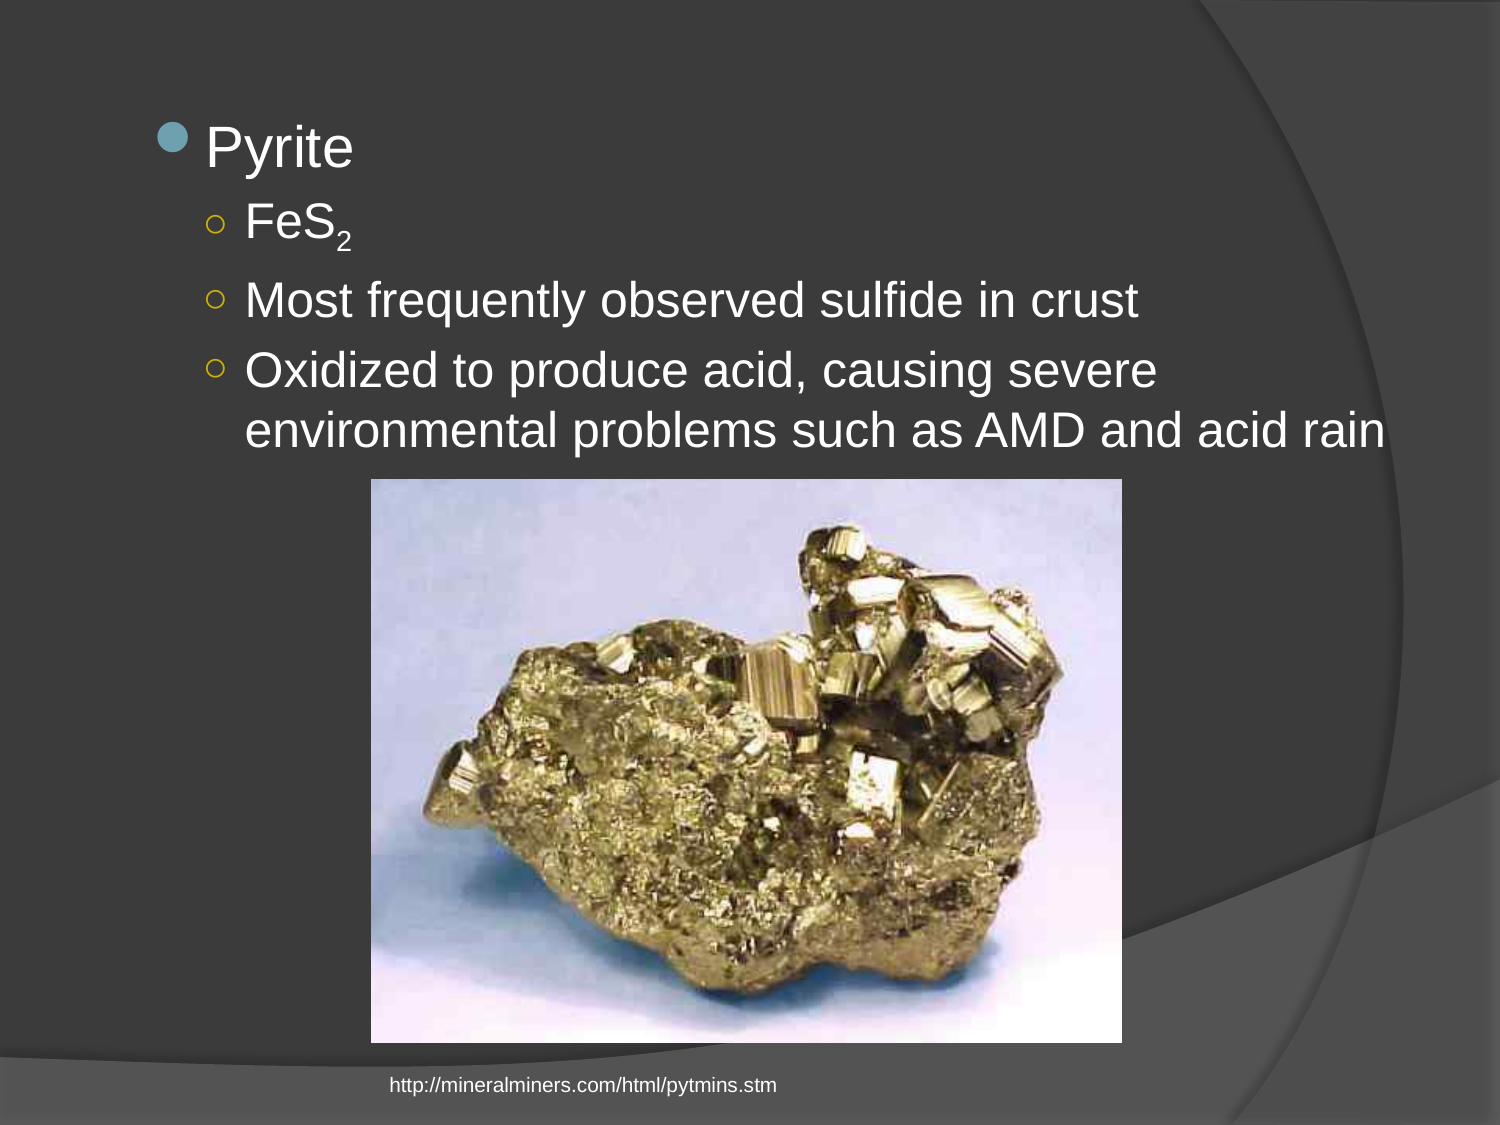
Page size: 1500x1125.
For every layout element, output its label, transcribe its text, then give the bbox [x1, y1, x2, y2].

picture [371, 479, 1123, 1043]
list Pyrite FeS2 Most frequently observed sulfide in crust Oxidized to produce acid, causing severe environmental problems such as AMD and acid rain [64, 101, 1412, 480]
text_box http://mineralminers.com/html/pytmins.stm [374, 1064, 793, 1105]
